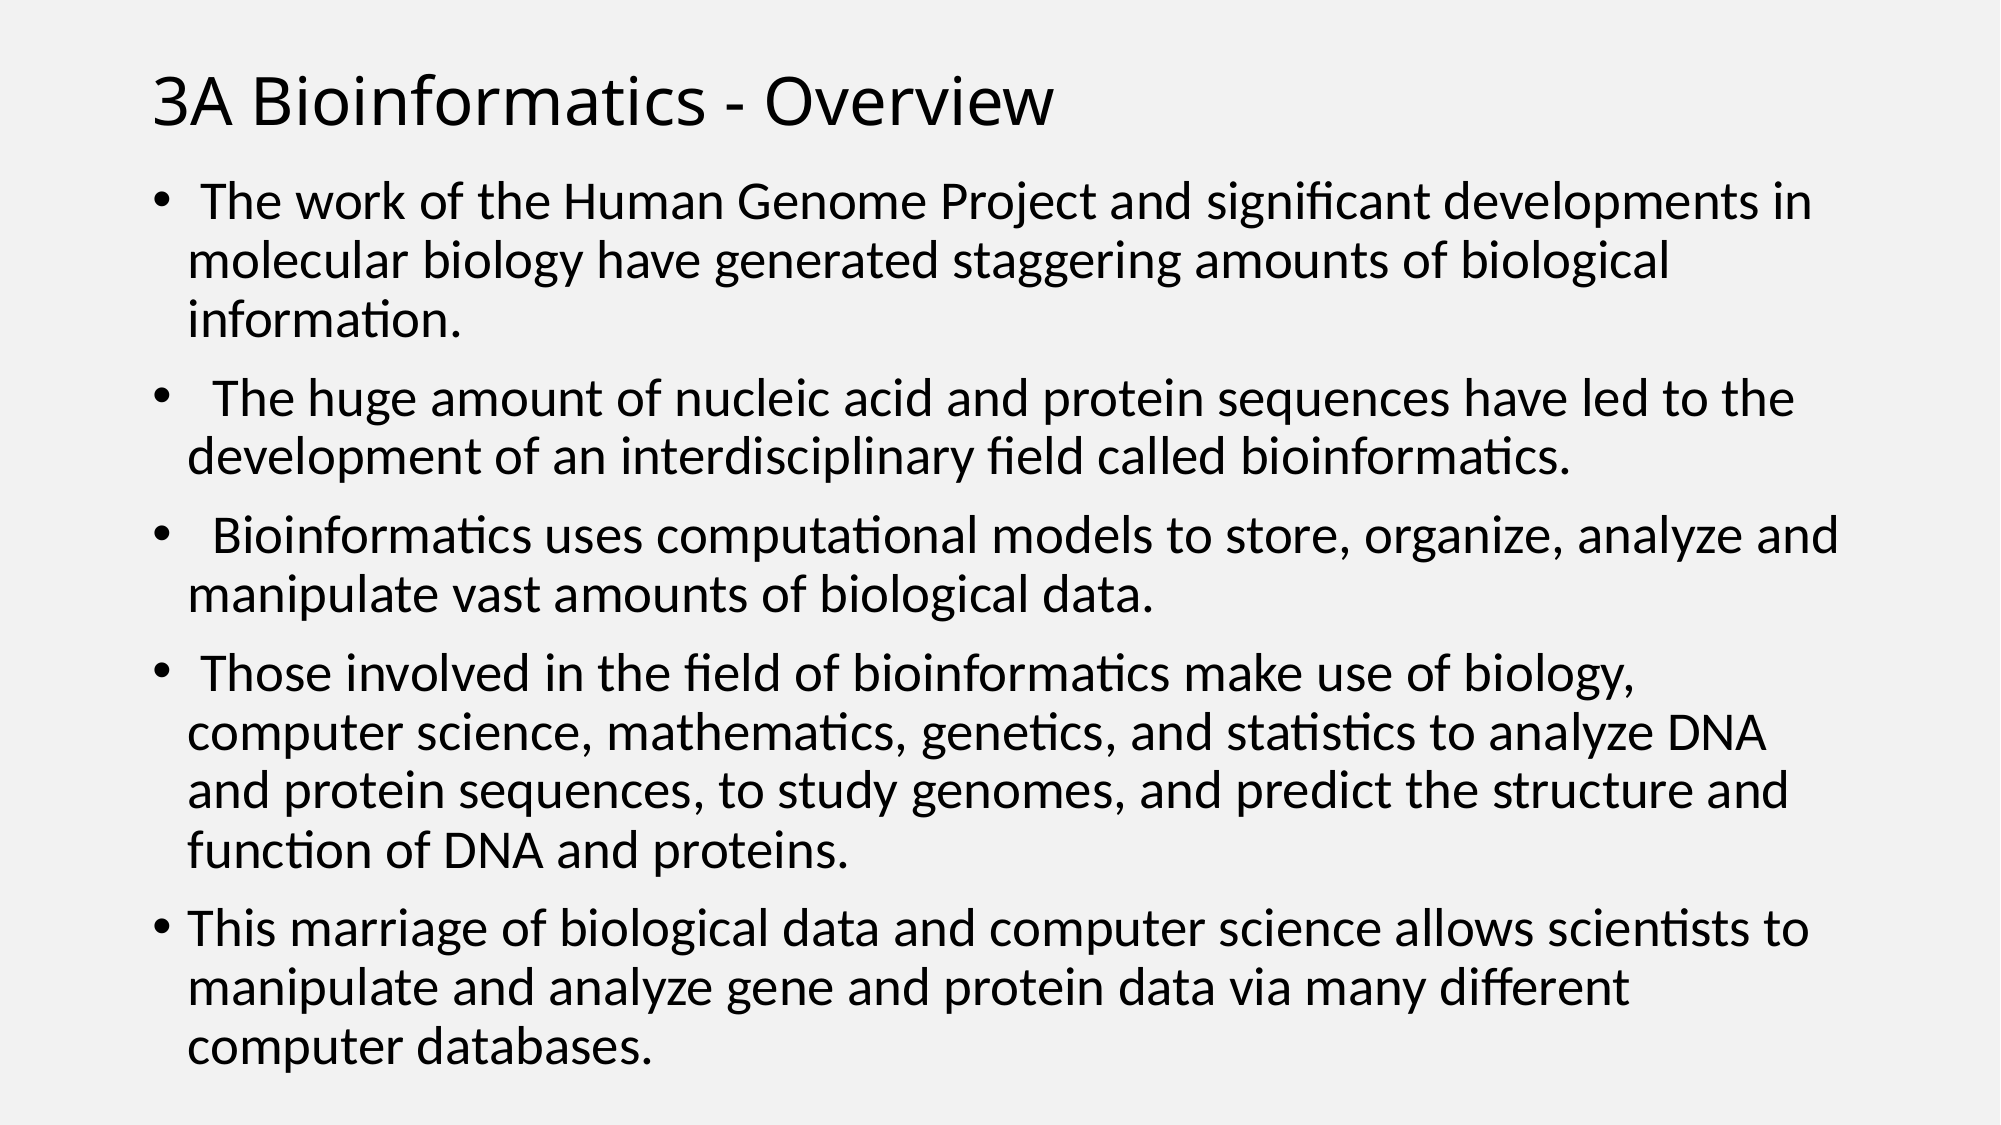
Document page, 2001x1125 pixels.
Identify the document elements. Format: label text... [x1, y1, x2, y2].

title 3A Bioinformatics - Overview [137, 59, 1863, 148]
list The work of the Human Genome Project and significant developments in molecular biology have generated staggering amounts of biological information. The huge amount of nucleic acid and protein sequences have led to the development of an interdisciplinary field called bioinformatics. Bioinformatics uses computational models to store, organize, analyze and manipulate vast amounts of biological data. Those involved in the field of bioinformatics make use of biology, computer science, mathematics, genetics, and statistics to analyze DNA and protein sequences, to study genomes, and predict the structure and function of DNA and proteins. This marriage of biological data and computer science allows scientists to manipulate and analyze gene and protein data via many different computer databases. [137, 164, 1863, 1092]
